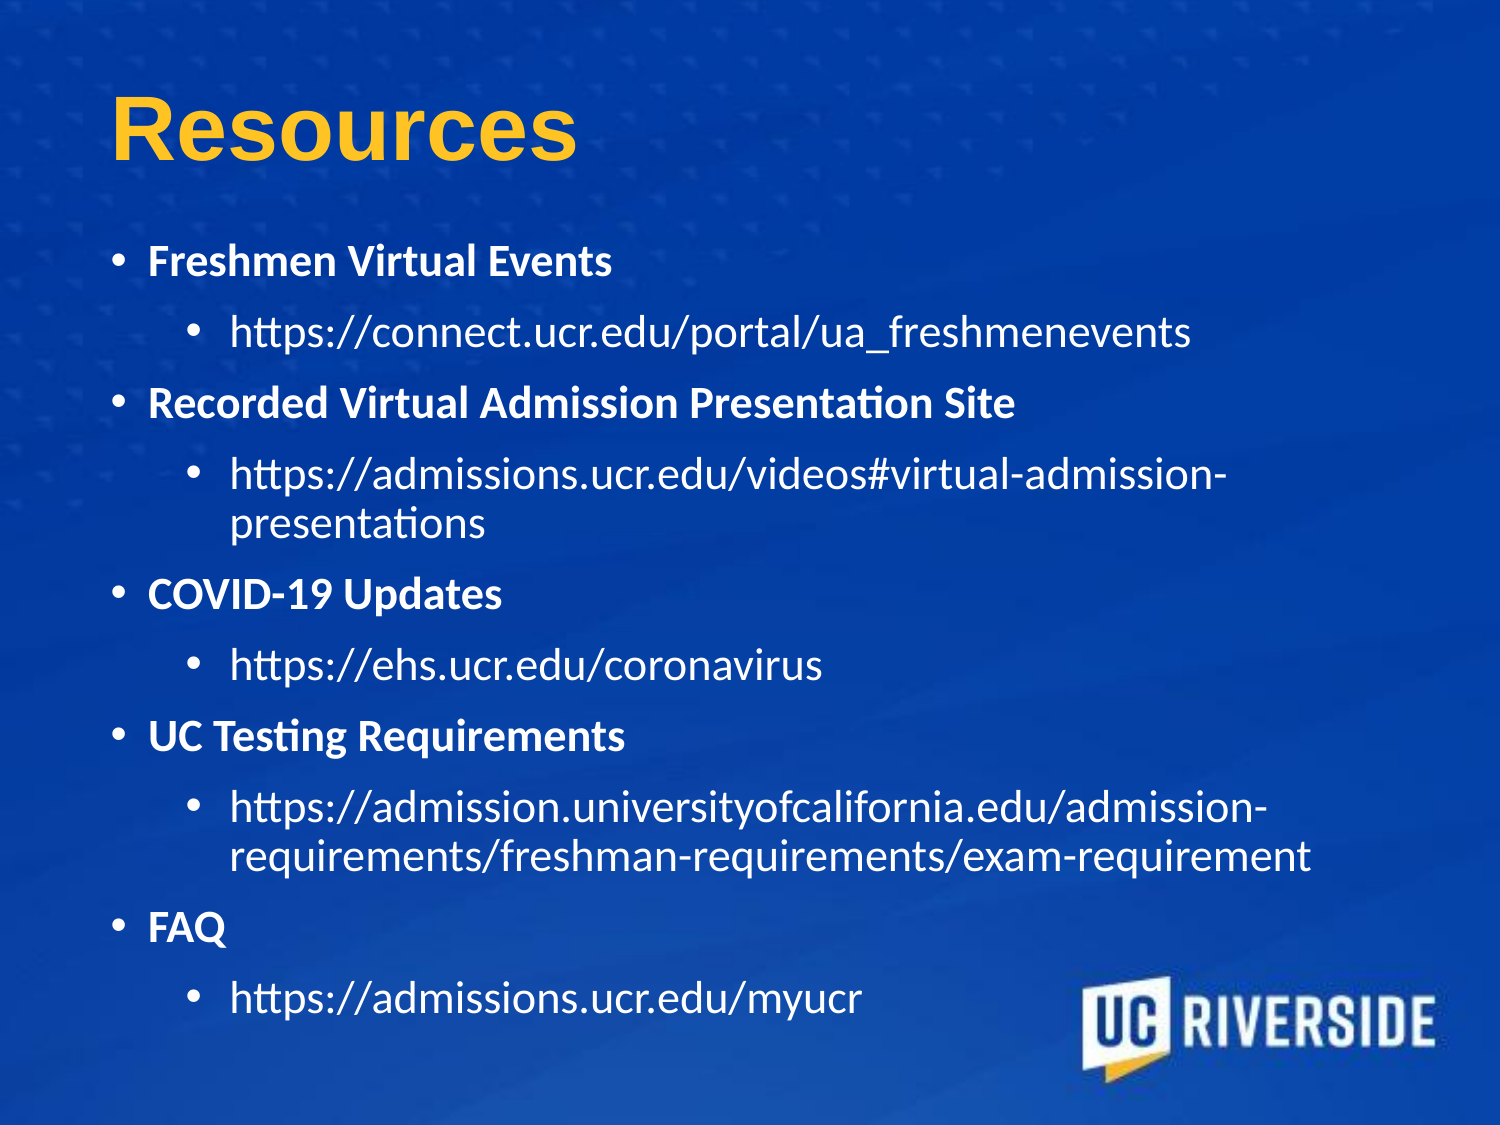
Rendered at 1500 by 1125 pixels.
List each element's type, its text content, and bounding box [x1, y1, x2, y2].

picture [0, 0, 1500, 1125]
list Freshmen Virtual Events https://connect.ucr.edu/portal/ua_freshmenevents Recorded Virtual Admission Presentation Site https://admissions.ucr.edu/videos#virtual-admission-presentations COVID-19 Updates https://ehs.ucr.edu/coronavirus UC Testing Requirements https://admission.universityofcalifornia.edu/admission-requirements/freshman-requirements/exam-requirement FAQ https://admissions.ucr.edu/myucr [103, 229, 1397, 1055]
title Resources [103, 0, 1397, 229]
